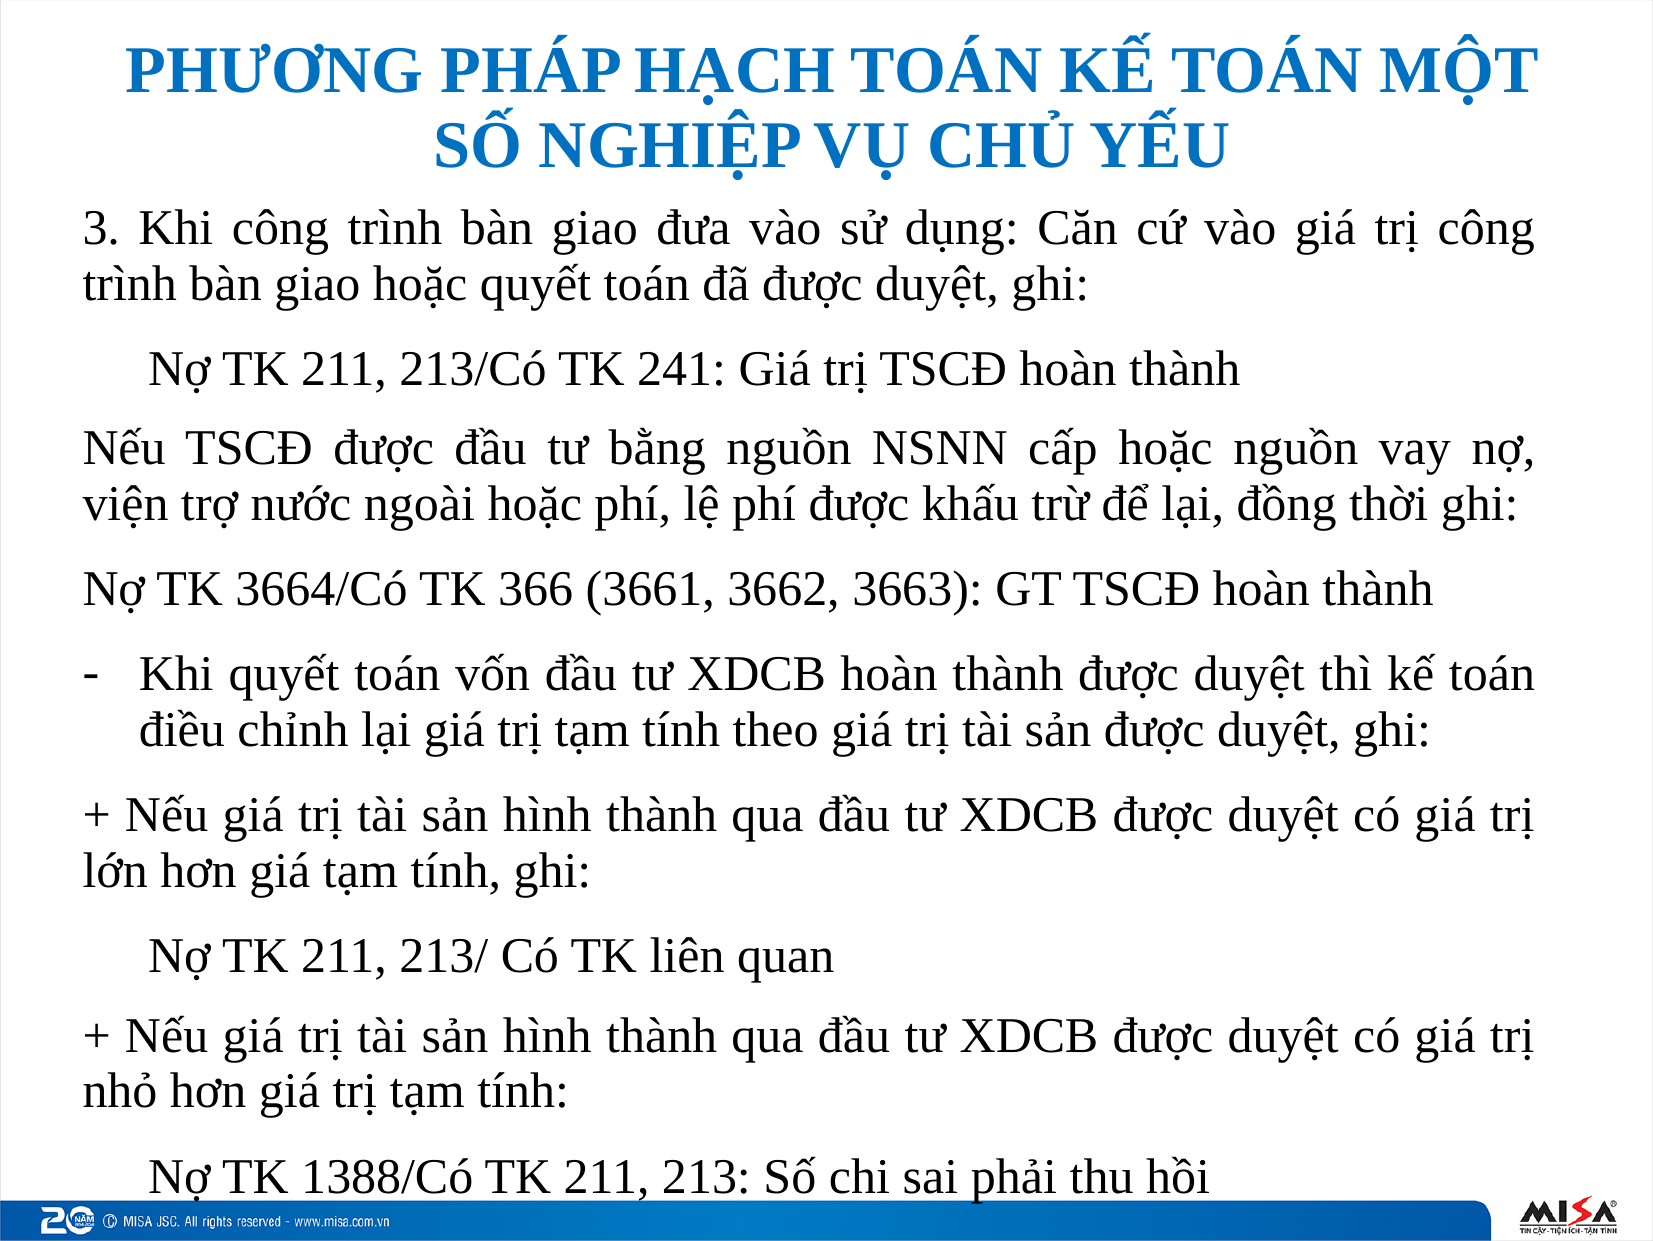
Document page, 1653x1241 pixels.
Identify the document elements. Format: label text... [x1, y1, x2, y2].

picture [0, 0, 1653, 1241]
title PHƯƠNG PHÁP HẠCH TOÁN KẾ TOÁN MỘT SỐ NGHIỆP VỤ CHỦ YẾU [88, 20, 1576, 196]
list 3. Khi công trình bàn giao đưa vào sử dụng: Căn cứ vào giá trị công trình bàn giao hoặc quyết toán đã được duyệt, ghi: Nợ TK 211, 213/Có TK 241: Giá trị TSCĐ hoàn thành Nếu TSCĐ được đầu tư bằng nguồn NSNN cấp hoặc nguồn vay nợ, viện trợ nước ngoài hoặc phí, lệ phí được khấu trừ để lại, đồng thời ghi: Nợ TK 3664/Có TK 366 (3661, 3662, 3663): GT TSCĐ hoàn thành Khi quyết toán vốn đầu tư XDCB hoàn thành được duyệt thì kế toán điều chỉnh lại giá trị tạm tính theo giá trị tài sản được duyệt, ghi: + Nếu giá trị tài sản hình thành qua đầu tư XDCB được duyệt có giá trị lớn hơn giá tạm tính, ghi: Nợ TK 211, 213/ Có TK liên quan + Nếu giá trị tài sản hình thành qua đầu tư XDCB được duyệt có giá trị nhỏ hơn giá trị tạm tính: Nợ TK 1388/Có TK 211, 213: Số chi sai phải thu hồi [82, 195, 1537, 1196]
